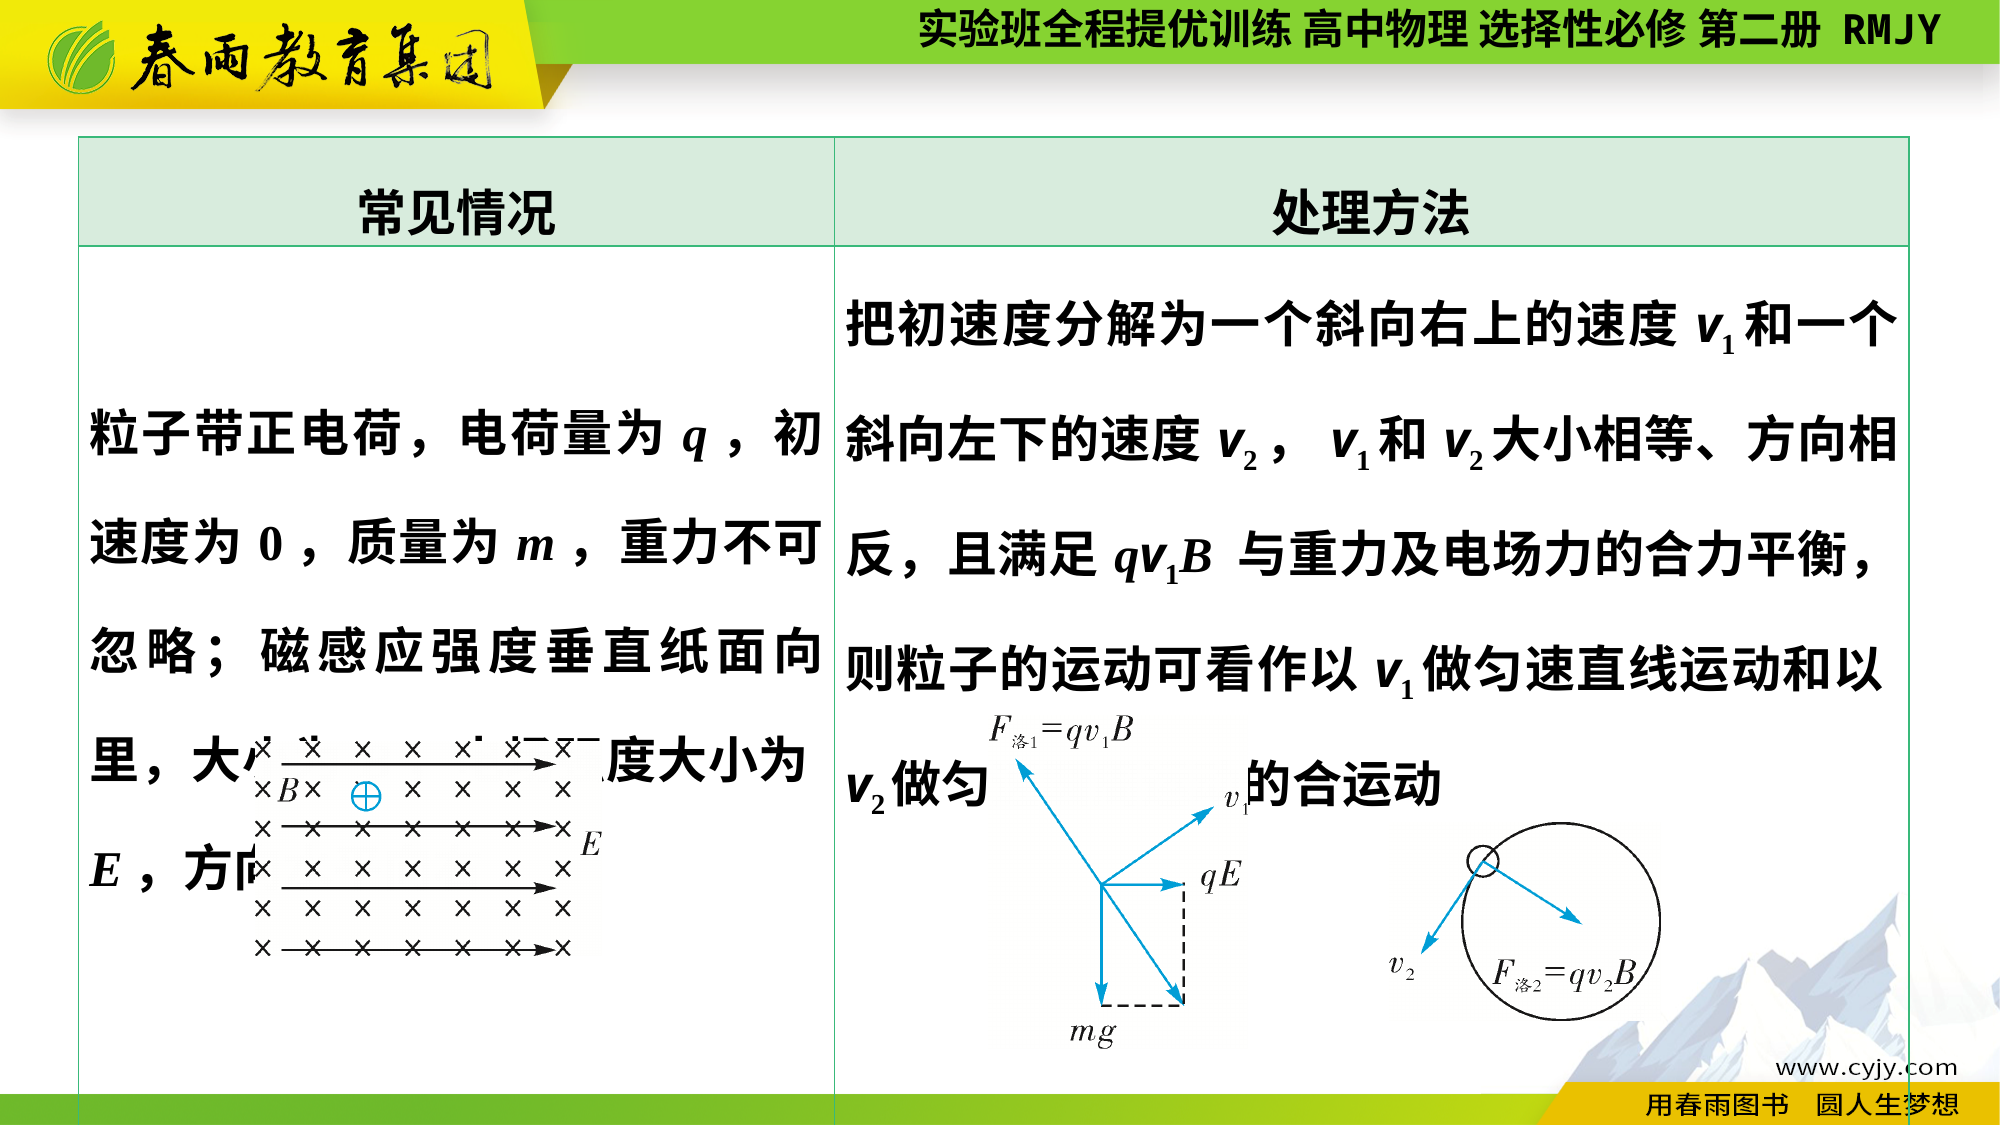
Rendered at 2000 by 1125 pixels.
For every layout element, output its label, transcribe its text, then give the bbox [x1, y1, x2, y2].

picture [0, 0, 2000, 1125]
table_cell 粒子带正电荷，电荷量为q，初速度为0，质量为m，重力不可忽略；磁感应强度垂直纸面向里，大小为B，电场强度大小为E，方向水平向右 [79, 247, 834, 1125]
table_header 常见情况 [79, 138, 834, 245]
picture [987, 715, 1249, 1049]
picture [255, 740, 602, 956]
table_header 处理方法 [835, 138, 1908, 245]
picture [1389, 822, 1661, 1021]
table_cell 把初速度分解为一个斜向右上的速度v1和一个斜向左下的速度v2，v1和v2大小相等、方向相反，且满足qv1B 与重力及电场力的合力平衡，则粒子的运动可看作以v1做匀速直线运动和以v2做匀速圆周运动的合运动 [835, 247, 1908, 1125]
